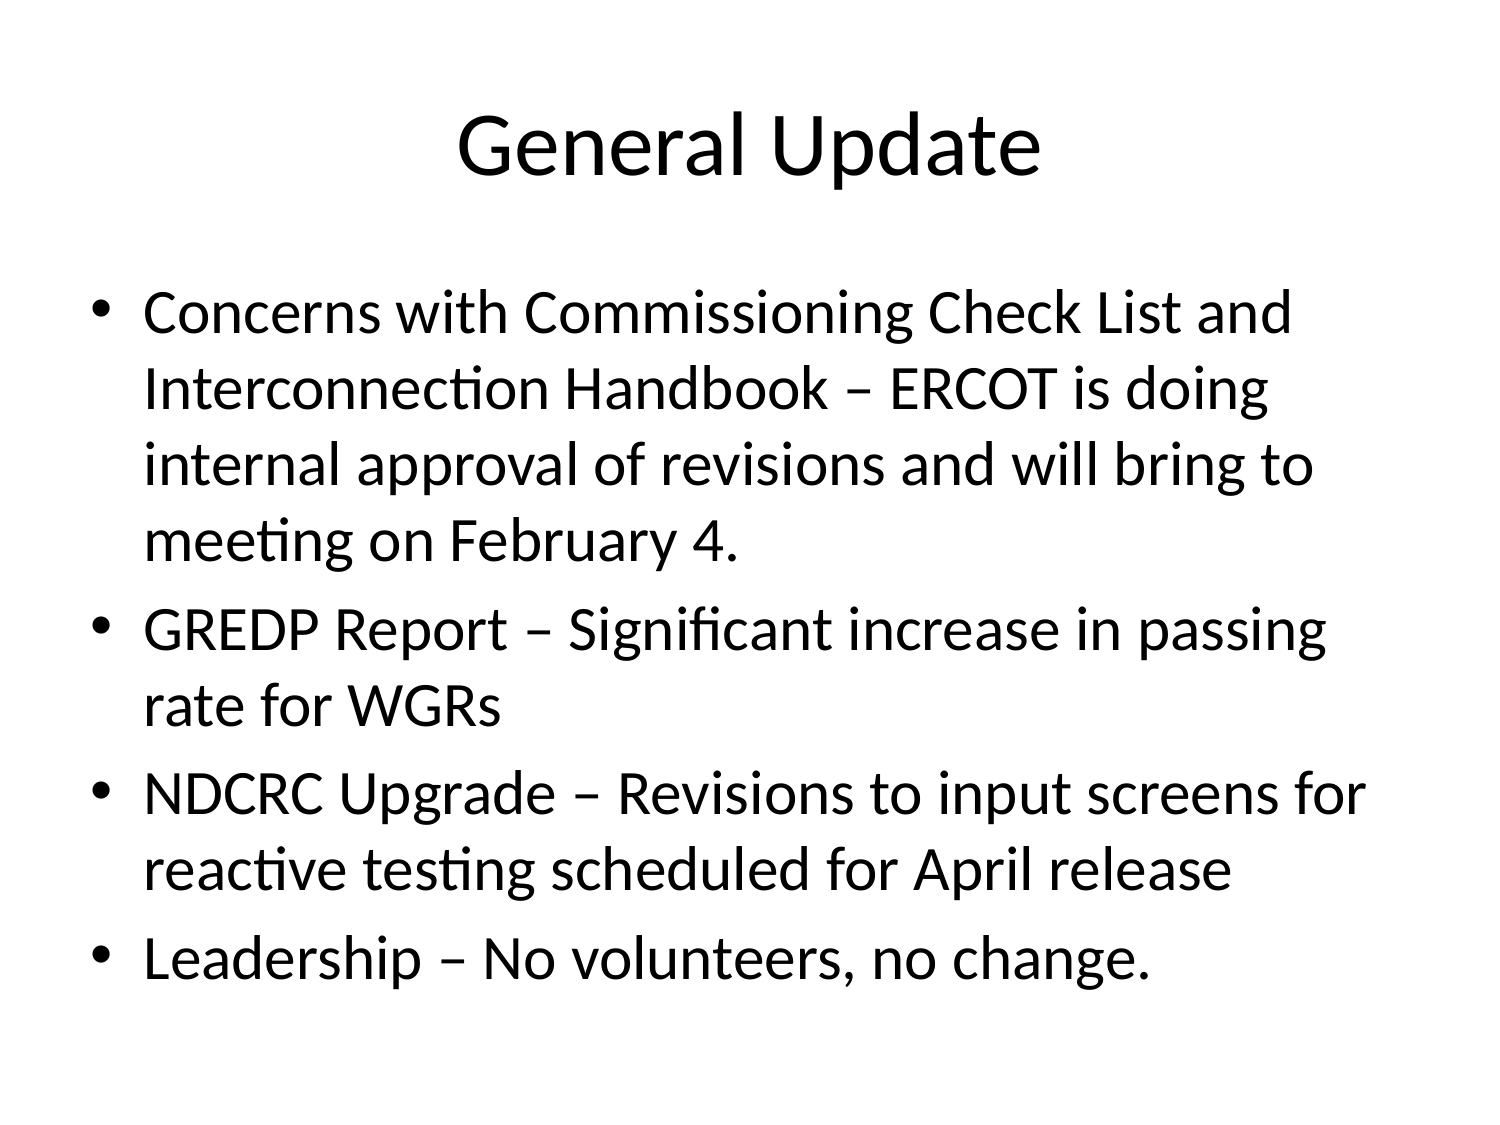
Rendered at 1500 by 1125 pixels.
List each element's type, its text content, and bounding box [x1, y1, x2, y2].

list Concerns with Commissioning Check List and Interconnection Handbook – ERCOT is doing internal approval of revisions and will bring to meeting on February 4. GREDP Report – Significant increase in passing rate for WGRs NDCRC Upgrade – Revisions to input screens for reactive testing scheduled for April release Leadership – No volunteers, no change. [75, 262, 1425, 1005]
title General Update [75, 45, 1425, 233]
